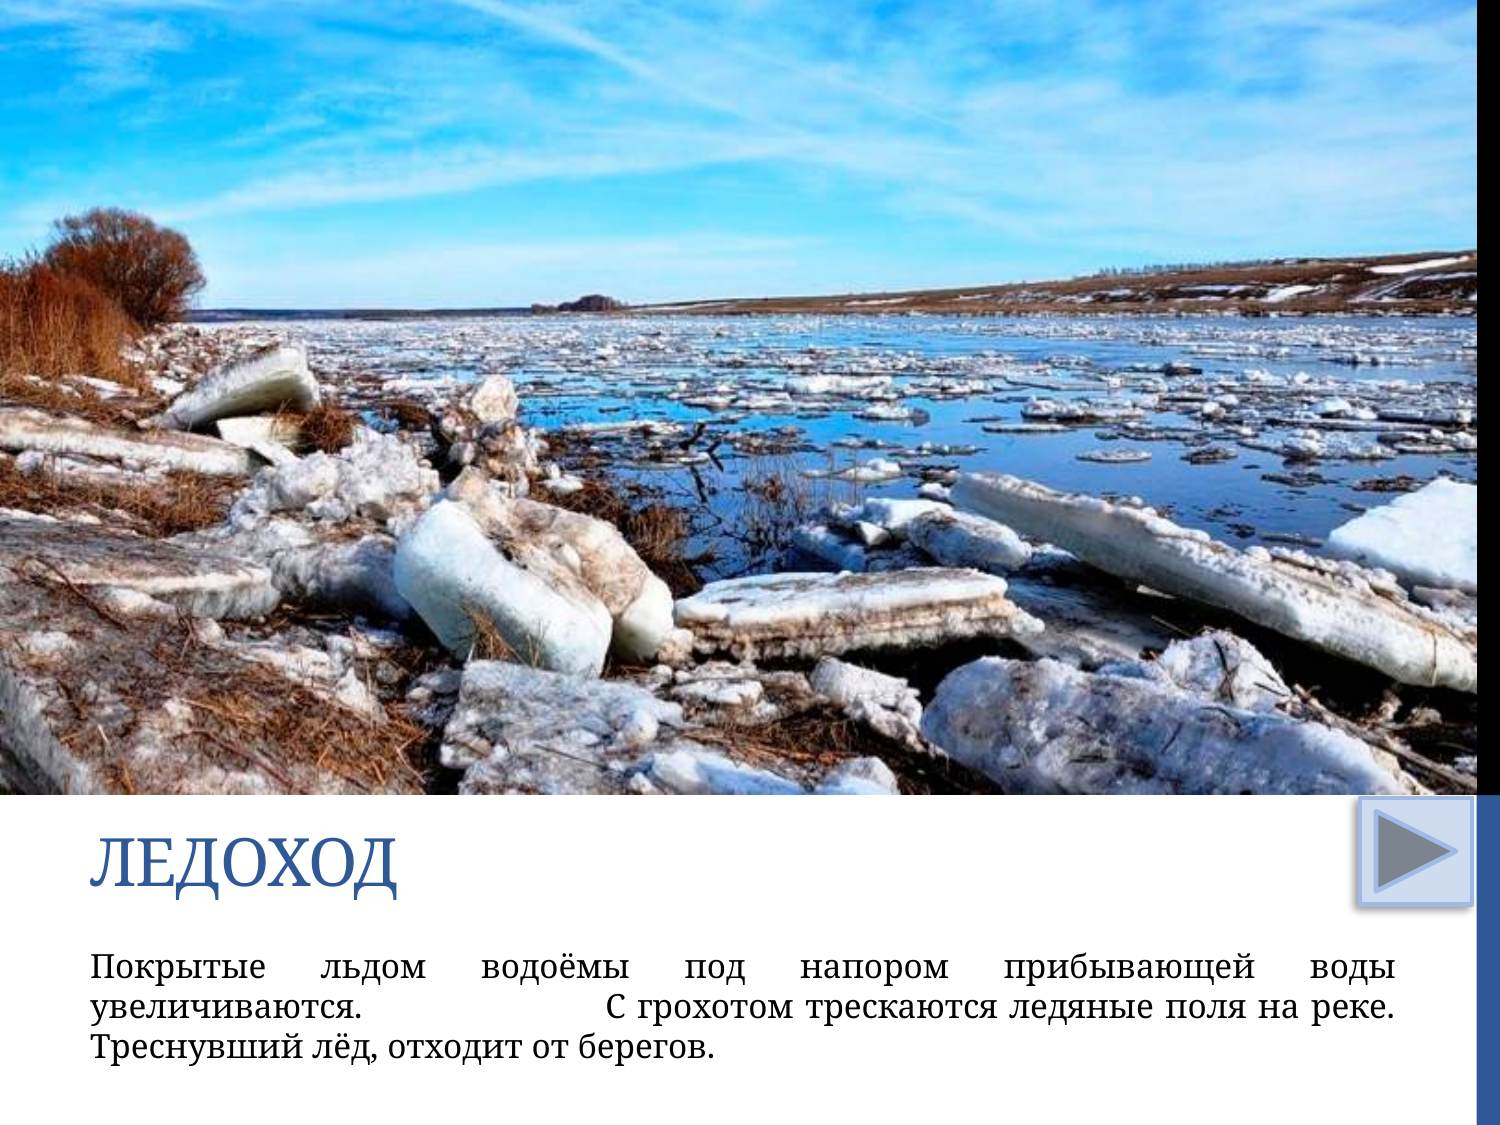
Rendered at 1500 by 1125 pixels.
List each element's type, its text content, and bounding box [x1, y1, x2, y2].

list Покрытые льдом водоёмы под напором прибывающей воды увеличиваются. С грохотом трескаются ледяные поля на реке. Треснувший лёд, отходит от берегов. [74, 937, 1413, 1036]
picture [0, 44, 13, 51]
picture [0, 0, 1478, 796]
text_box [1358, 800, 1474, 907]
title ледоход [75, 812, 1413, 938]
